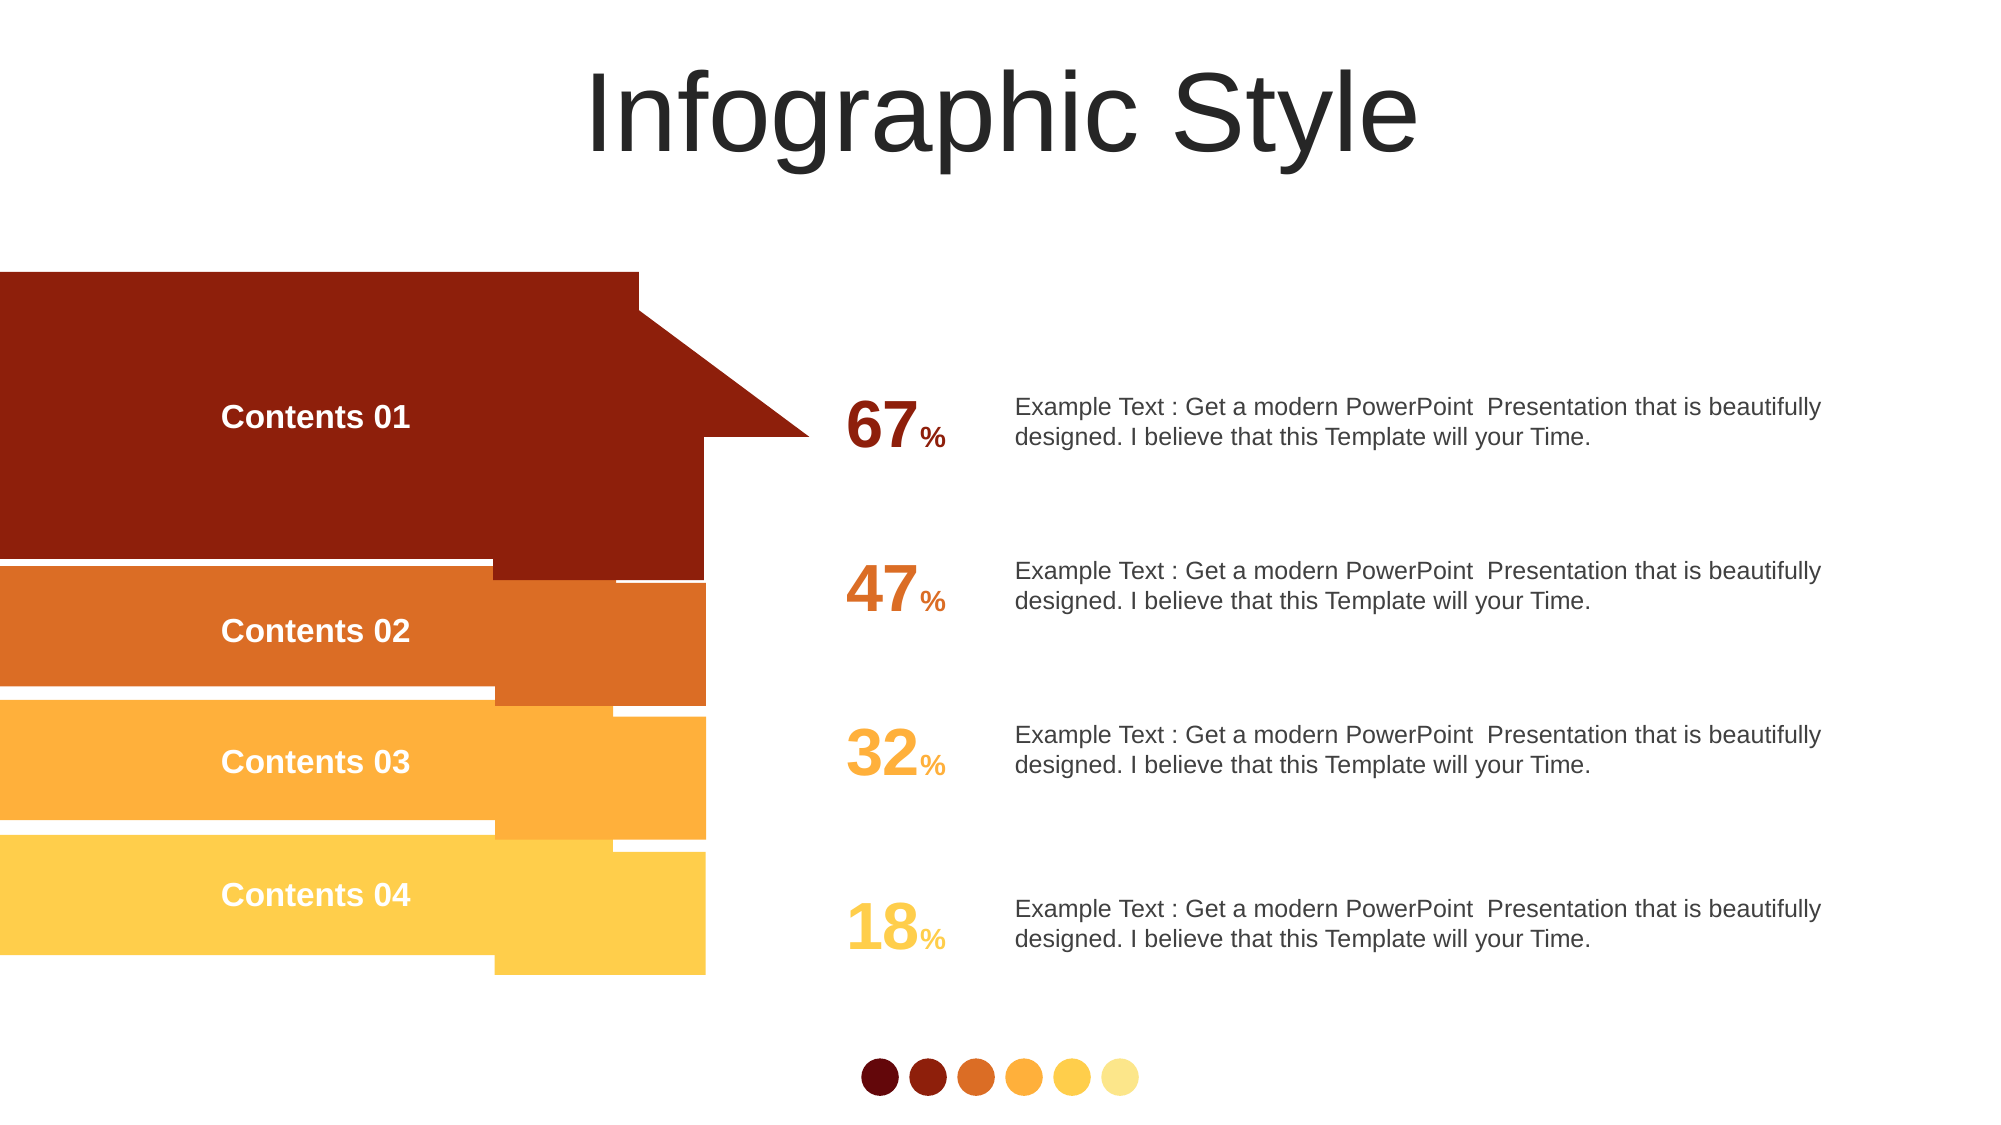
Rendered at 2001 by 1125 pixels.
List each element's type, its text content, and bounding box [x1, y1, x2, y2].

text_box Example Text : Get a modern PowerPoint Presentation that is beautifully designed. I believe that this Template will your Time. [999, 711, 1850, 787]
text_box Example Text : Get a modern PowerPoint Presentation that is beautifully designed. I believe that this Template will your Time. [999, 885, 1850, 960]
text_box Example Text : Get a modern PowerPoint Presentation that is beautifully designed. I believe that this Template will your Time. [999, 547, 1850, 622]
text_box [0, 271, 810, 975]
list Infographic Style [53, 55, 1952, 175]
text_box Example Text : Get a modern PowerPoint Presentation that is beautifully designed. I believe that this Template will your Time. [999, 382, 1850, 458]
text_box 32% [831, 701, 963, 797]
text_box 47% [831, 537, 963, 632]
text_box 18% [831, 875, 963, 970]
text_box 67% [831, 372, 963, 468]
